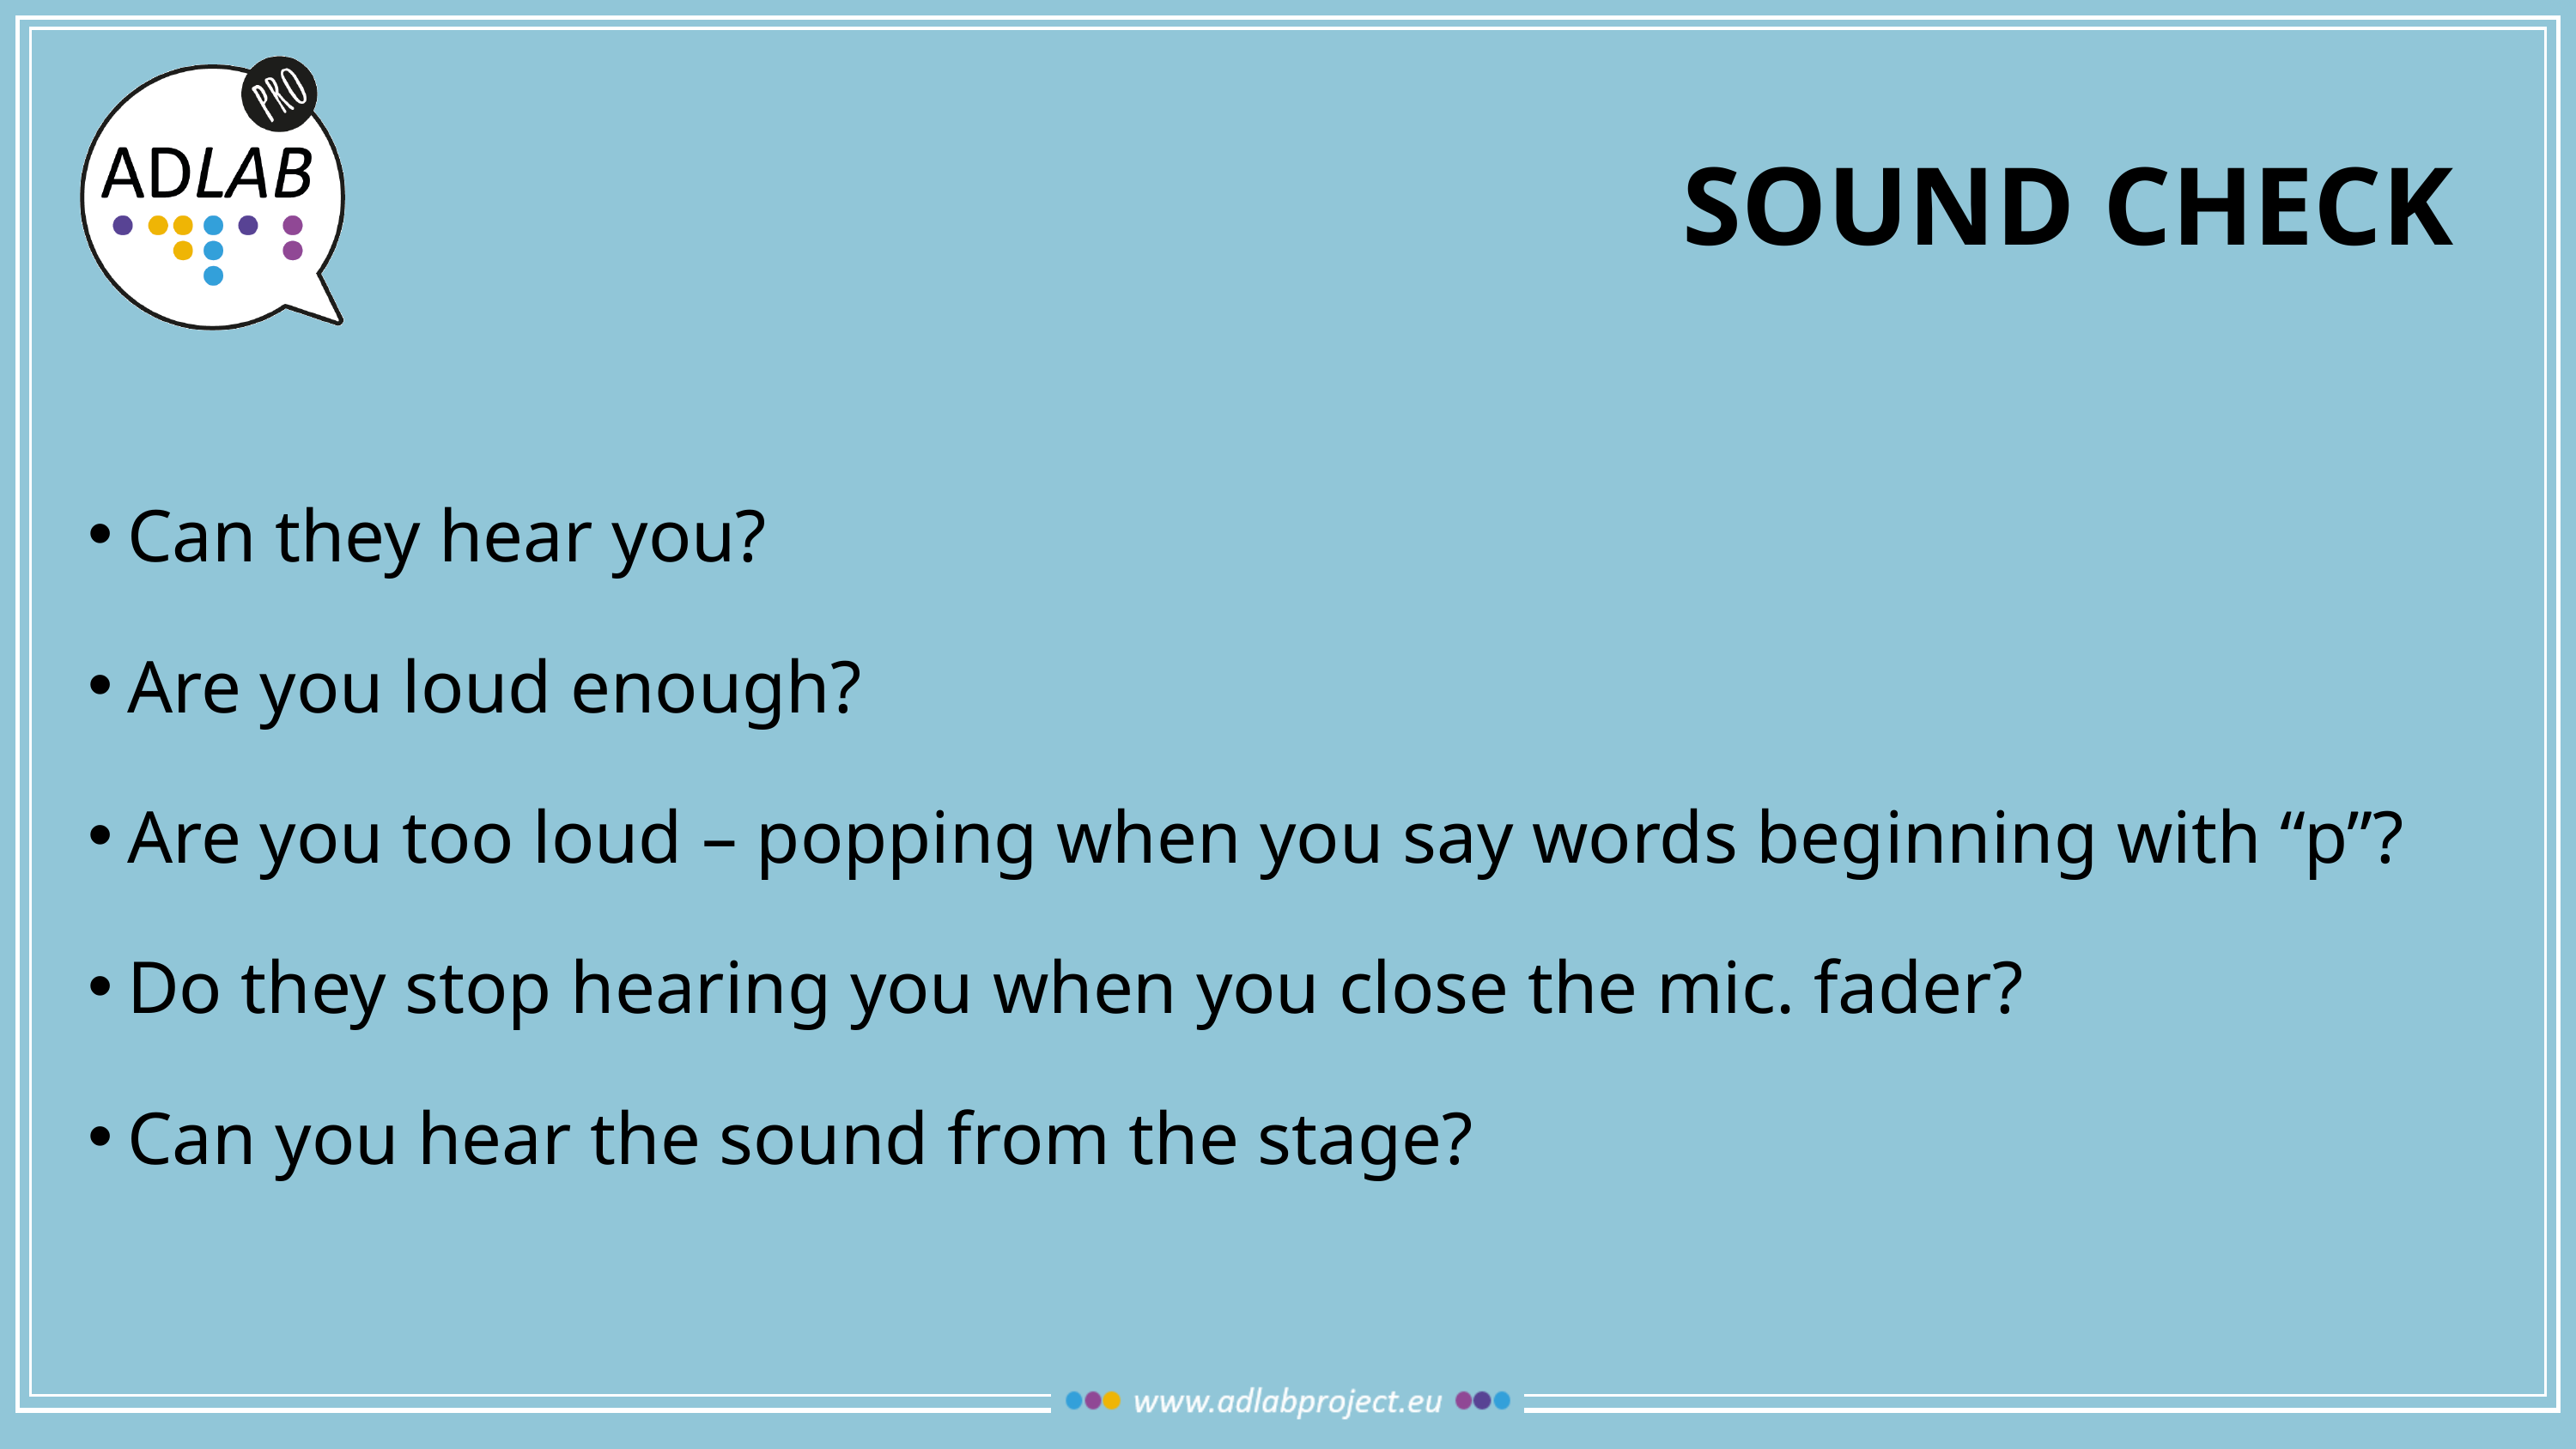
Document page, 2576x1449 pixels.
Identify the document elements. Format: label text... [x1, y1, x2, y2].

list Can they hear you? Are you loud enough? Are you too loud – popping when you say words beginning with “p”? Do they stop hearing you when you close the mic. fader? Can you hear the sound from the stage? [75, 440, 2501, 1122]
picture [72, 49, 353, 330]
picture [1051, 1378, 1524, 1429]
title Sound check [384, 70, 2467, 351]
